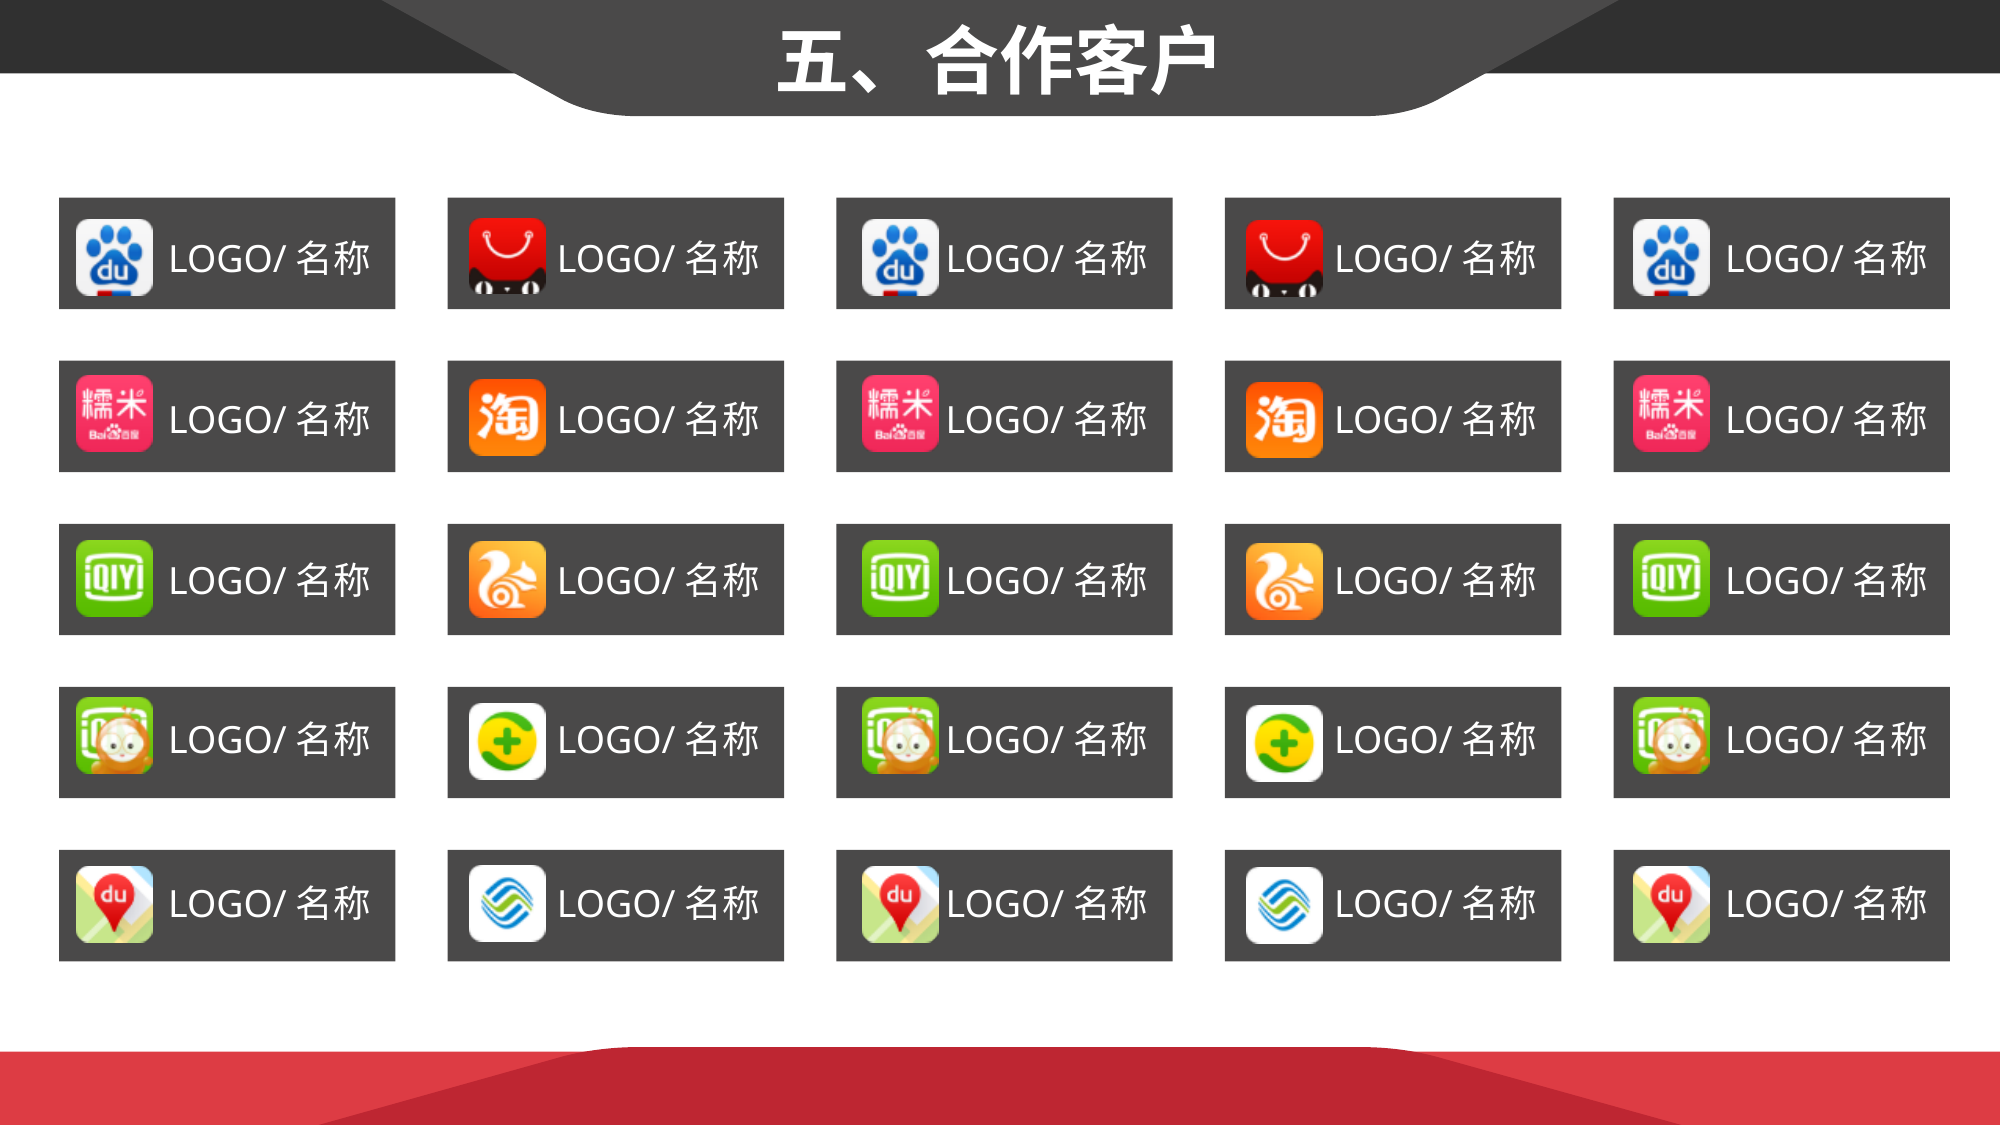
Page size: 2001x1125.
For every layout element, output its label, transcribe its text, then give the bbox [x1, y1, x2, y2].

text_box [447, 360, 785, 473]
text_box [1224, 849, 1562, 962]
text_box [59, 849, 396, 962]
text_box [1613, 849, 1950, 962]
text_box 五、合作客户 [760, 5, 1240, 111]
text_box [836, 360, 1173, 473]
picture [76, 375, 153, 452]
text_box LOGO/名称 [1710, 549, 1943, 610]
picture [76, 540, 153, 617]
picture [862, 866, 939, 943]
text_box LOGO/名称 [1323, 549, 1552, 610]
text_box LOGO/名称 [1710, 709, 1943, 769]
text_box LOGO/名称 [1710, 227, 1943, 288]
picture [469, 541, 546, 618]
text_box [1224, 360, 1562, 473]
text_box LOGO/名称 [1323, 709, 1552, 769]
text_box [1224, 523, 1562, 636]
picture [469, 379, 546, 456]
text_box LOGO/名称 [939, 549, 1163, 610]
text_box [836, 686, 1173, 799]
picture [1633, 697, 1710, 774]
text_box [447, 849, 785, 962]
picture [862, 219, 939, 296]
text_box LOGO/名称 [939, 709, 1163, 769]
text_box [59, 686, 396, 799]
text_box LOGO/名称 [546, 227, 775, 288]
text_box [836, 849, 1173, 962]
picture [862, 375, 939, 452]
text_box [59, 197, 396, 310]
text_box [59, 523, 396, 636]
picture [1246, 543, 1323, 620]
text_box [447, 523, 785, 636]
picture [1633, 375, 1710, 452]
text_box LOGO/名称 [153, 227, 386, 288]
picture [1246, 867, 1323, 944]
text_box [381, 0, 1619, 117]
text_box LOGO/名称 [1323, 388, 1552, 449]
text_box [1613, 360, 1950, 473]
text_box [1224, 197, 1562, 310]
text_box LOGO/名称 [546, 549, 775, 610]
text_box LOGO/名称 [1323, 227, 1552, 288]
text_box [0, 1047, 2000, 1125]
text_box [836, 523, 1173, 636]
picture [862, 697, 939, 774]
picture [76, 697, 153, 774]
picture [469, 865, 546, 942]
picture [1246, 220, 1323, 297]
text_box [836, 197, 1173, 310]
text_box LOGO/名称 [939, 872, 1163, 933]
text_box [447, 686, 785, 799]
picture [1633, 866, 1710, 943]
text_box LOGO/名称 [1710, 872, 1943, 933]
picture [1633, 219, 1710, 296]
picture [1246, 382, 1323, 459]
text_box [447, 197, 785, 310]
text_box [1487, 0, 2000, 74]
picture [862, 540, 939, 617]
text_box [59, 360, 396, 473]
text_box LOGO/名称 [153, 709, 386, 769]
text_box LOGO/名称 [153, 872, 386, 933]
text_box LOGO/名称 [939, 388, 1163, 449]
text_box LOGO/名称 [153, 549, 386, 610]
picture [76, 219, 153, 296]
text_box LOGO/名称 [1323, 872, 1552, 933]
text_box [1613, 523, 1950, 636]
picture [1246, 705, 1323, 782]
text_box [0, 0, 514, 74]
picture [469, 218, 546, 294]
text_box LOGO/名称 [546, 709, 775, 769]
text_box [1613, 197, 1950, 310]
picture [469, 703, 546, 780]
text_box LOGO/名称 [546, 388, 775, 449]
text_box LOGO/名称 [153, 388, 386, 449]
text_box [1613, 686, 1950, 799]
text_box LOGO/名称 [546, 872, 775, 933]
picture [76, 866, 153, 943]
text_box [1224, 686, 1562, 799]
picture [1633, 540, 1710, 617]
text_box LOGO/名称 [939, 227, 1163, 288]
text_box LOGO/名称 [1710, 388, 1943, 449]
